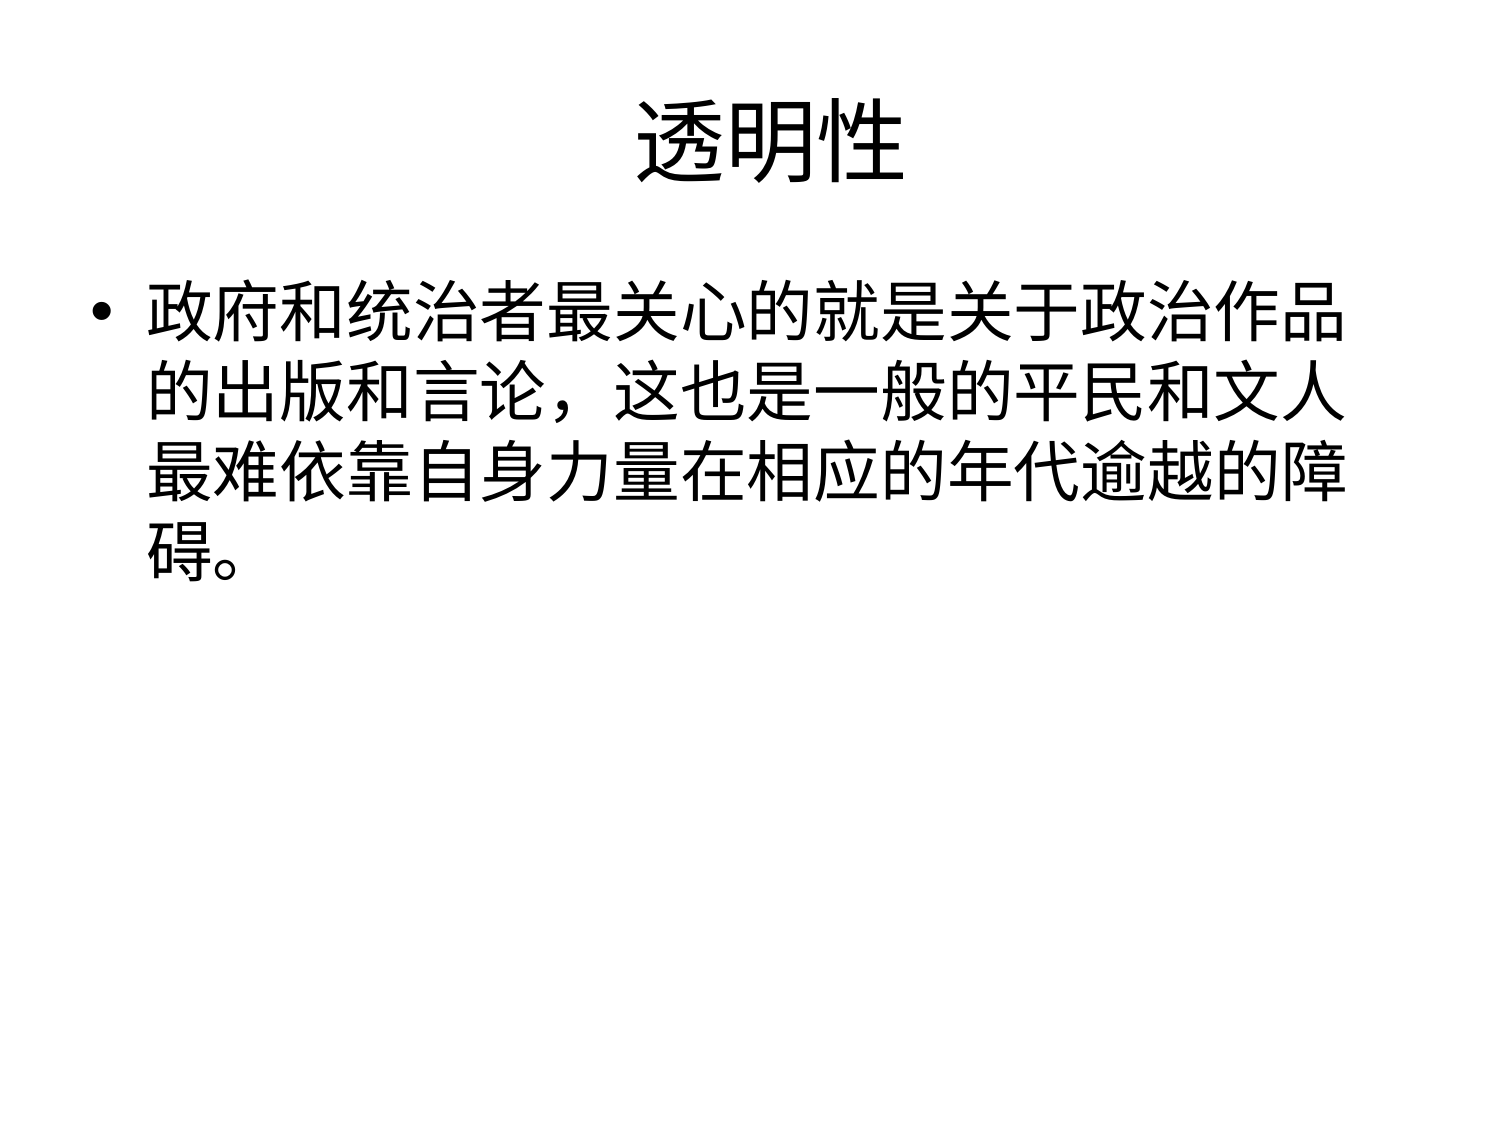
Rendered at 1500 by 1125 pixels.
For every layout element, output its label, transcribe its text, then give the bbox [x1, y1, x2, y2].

title 透明性 [74, 44, 1426, 233]
list 政府和统治者最关心的就是关于政治作品的出版和言论，这也是一般的平民和文人最难依靠自身力量在相应的年代逾越的障碍。 [74, 262, 1426, 1006]
